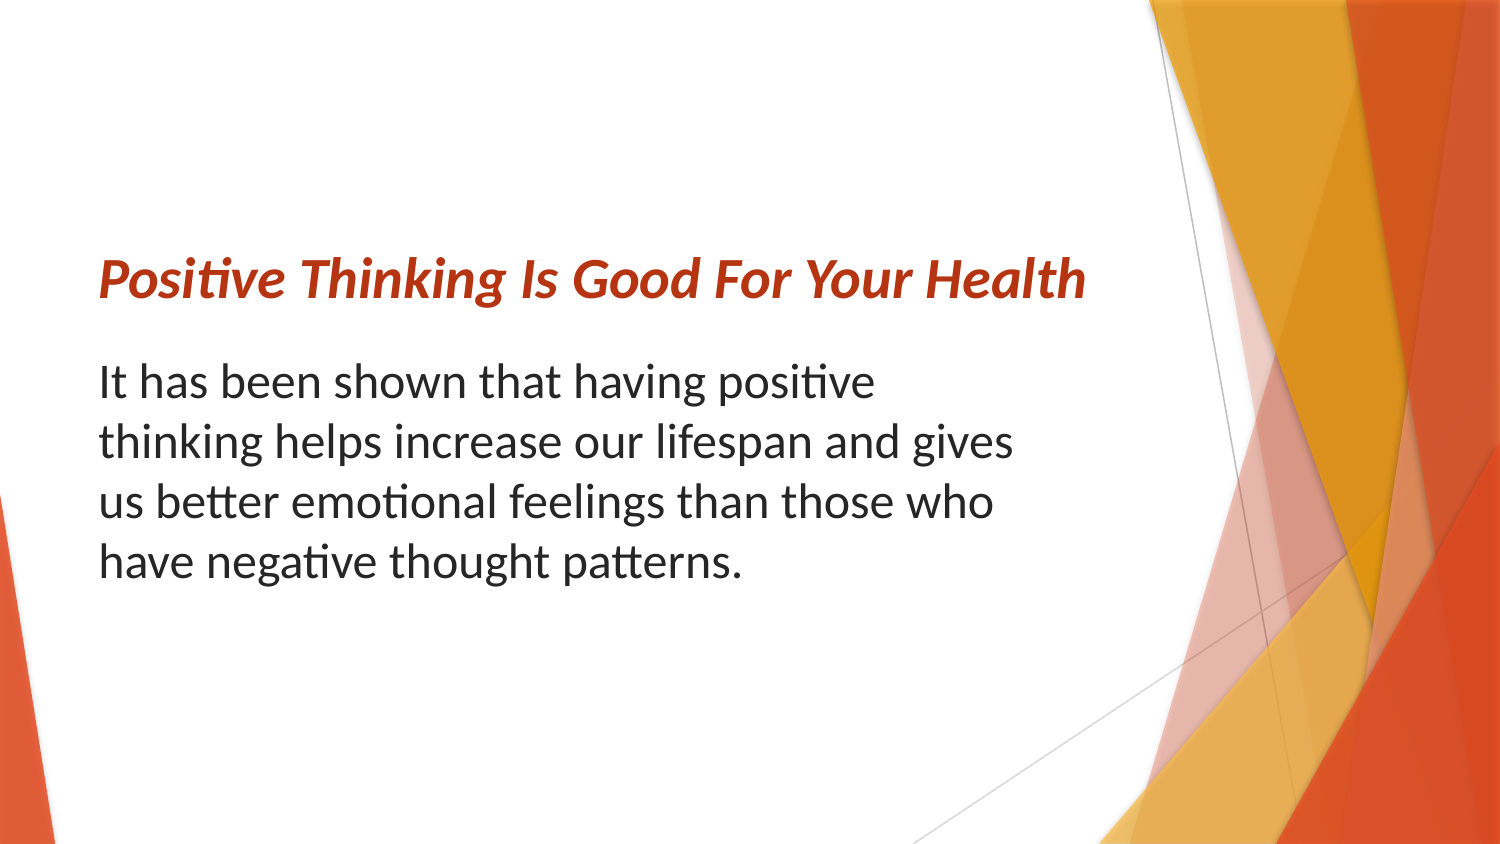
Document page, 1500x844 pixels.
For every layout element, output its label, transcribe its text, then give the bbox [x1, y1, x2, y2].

title Positive Thinking Is Good For Your Health [83, 232, 1141, 320]
list It has been shown that having positive thinking helps increase our lifespan and gives us better emotional feelings than those who have negative thought patterns. [83, 340, 1046, 642]
